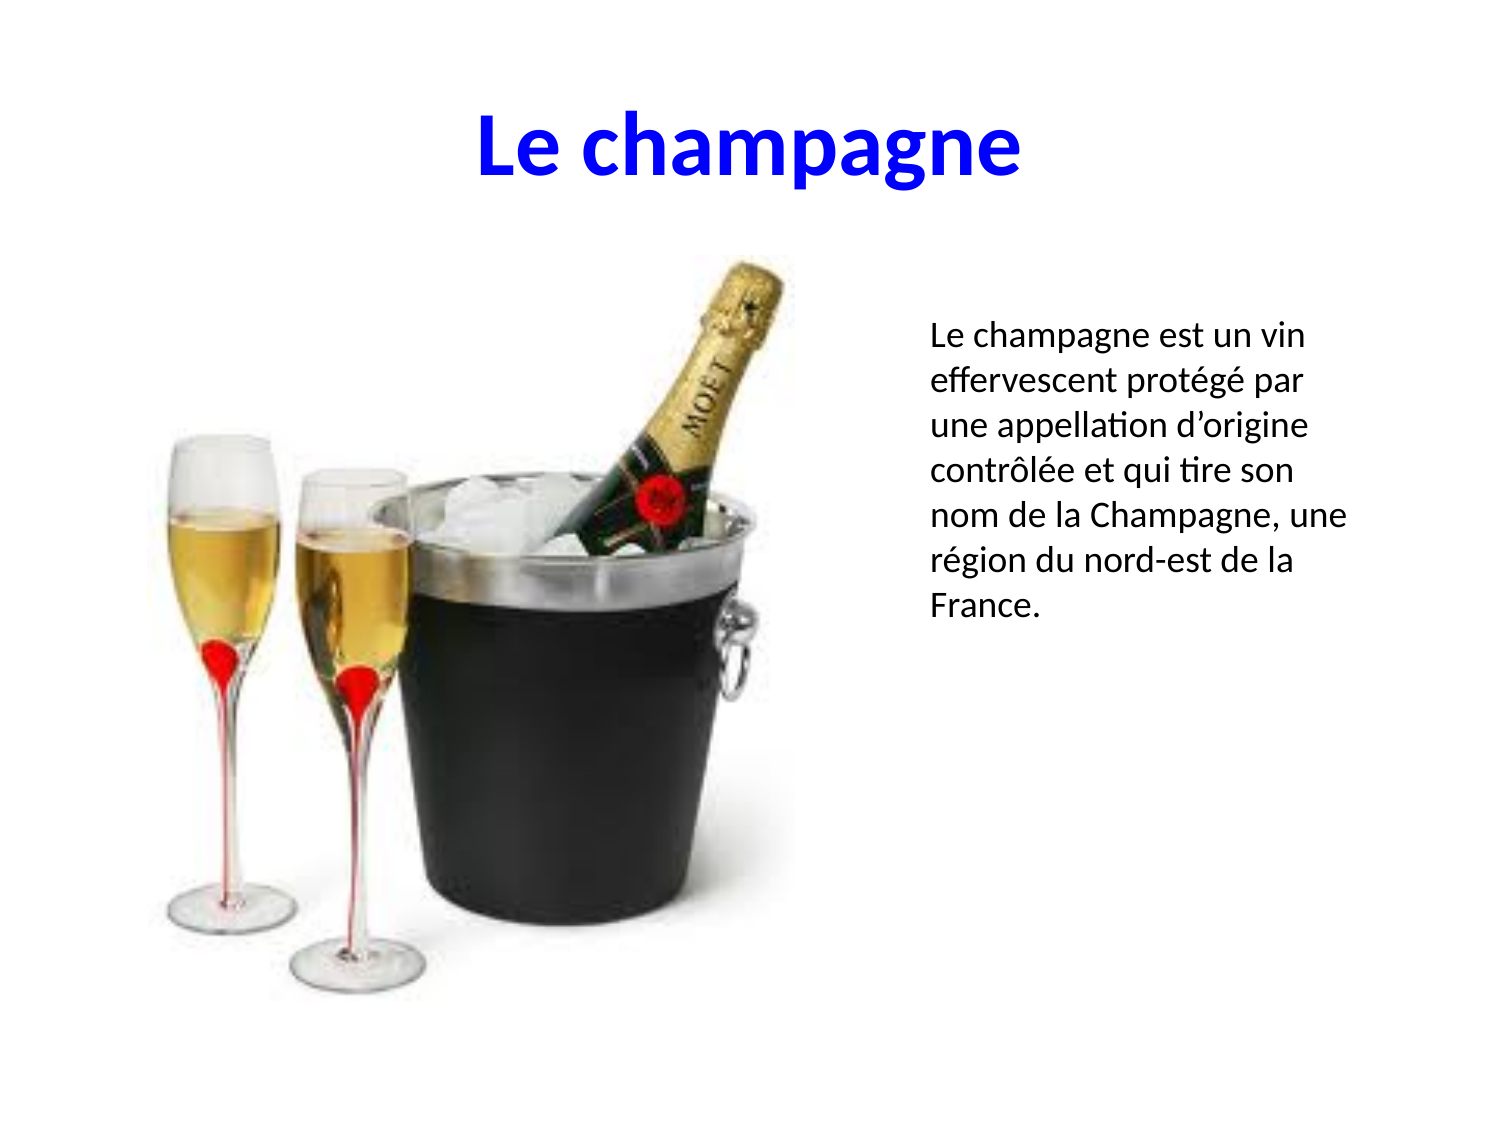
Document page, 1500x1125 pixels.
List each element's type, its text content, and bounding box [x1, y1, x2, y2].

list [147, 255, 795, 1008]
text_box Le champagne est un vin effervescent protégé par une appellation d’origine contrôlée et qui tire son nom de la Champagne, une région du nord-est de la France. [915, 302, 1376, 633]
title Le champagne [74, 44, 1426, 233]
